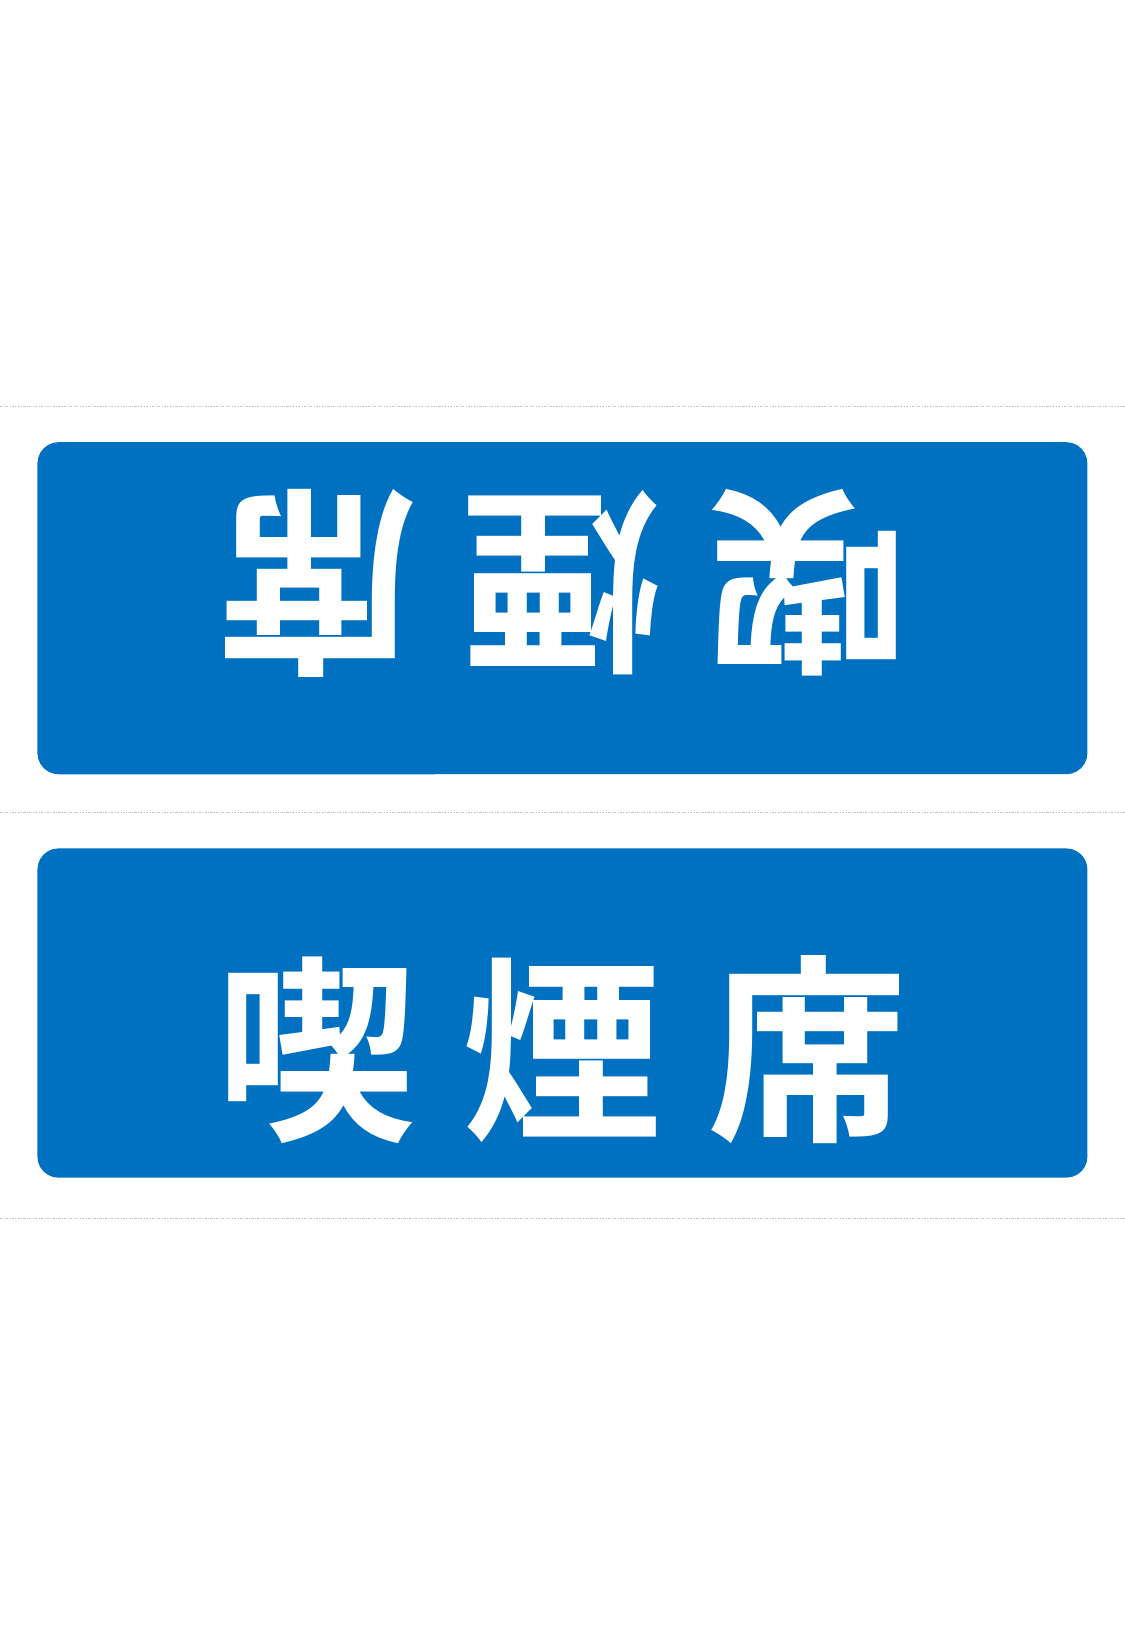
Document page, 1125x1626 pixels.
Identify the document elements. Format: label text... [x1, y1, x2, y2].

text_box 喫 煙 席 [202, 918, 923, 1173]
text_box [36, 847, 1089, 1179]
text_box 喫 煙 席 [202, 459, 923, 715]
text_box [36, 441, 1089, 776]
